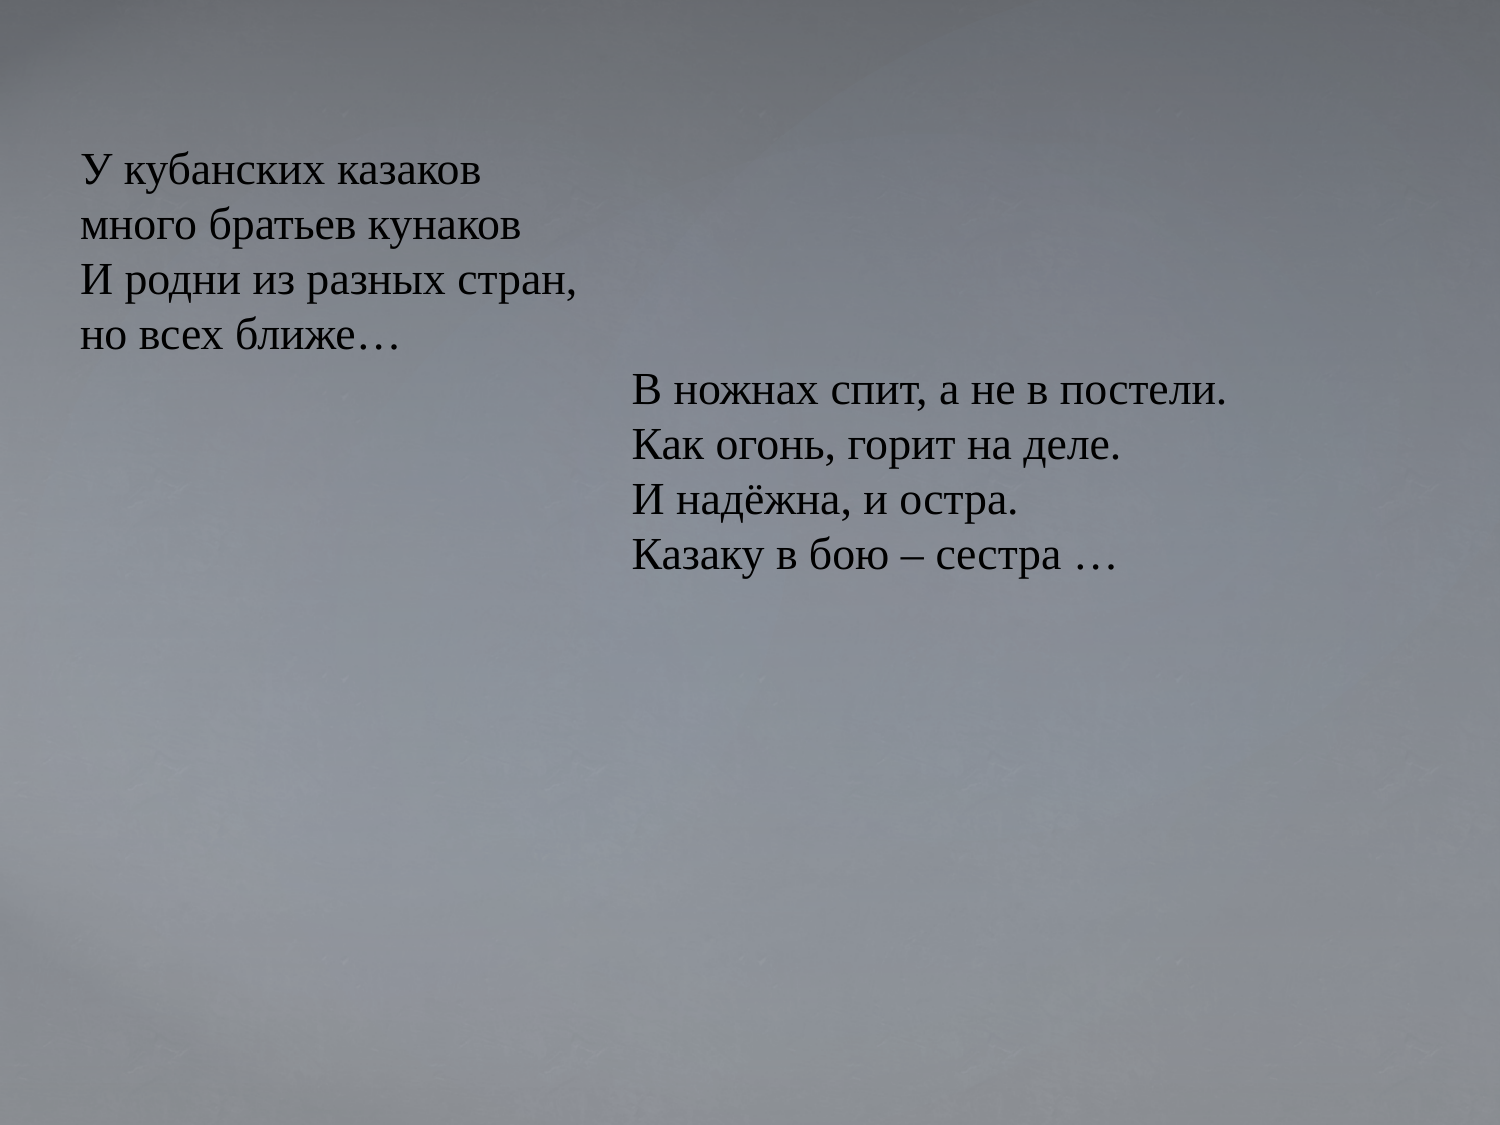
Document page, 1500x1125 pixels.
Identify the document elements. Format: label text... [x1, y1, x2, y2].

title У кубанских казаков много братьев кунаков И родни из разных стран, но всех ближе… В ножнах спит, а не в постели. Как огонь, горит на деле. И надёжна, и остра. Казаку в бою – сестра … [64, 54, 1447, 587]
